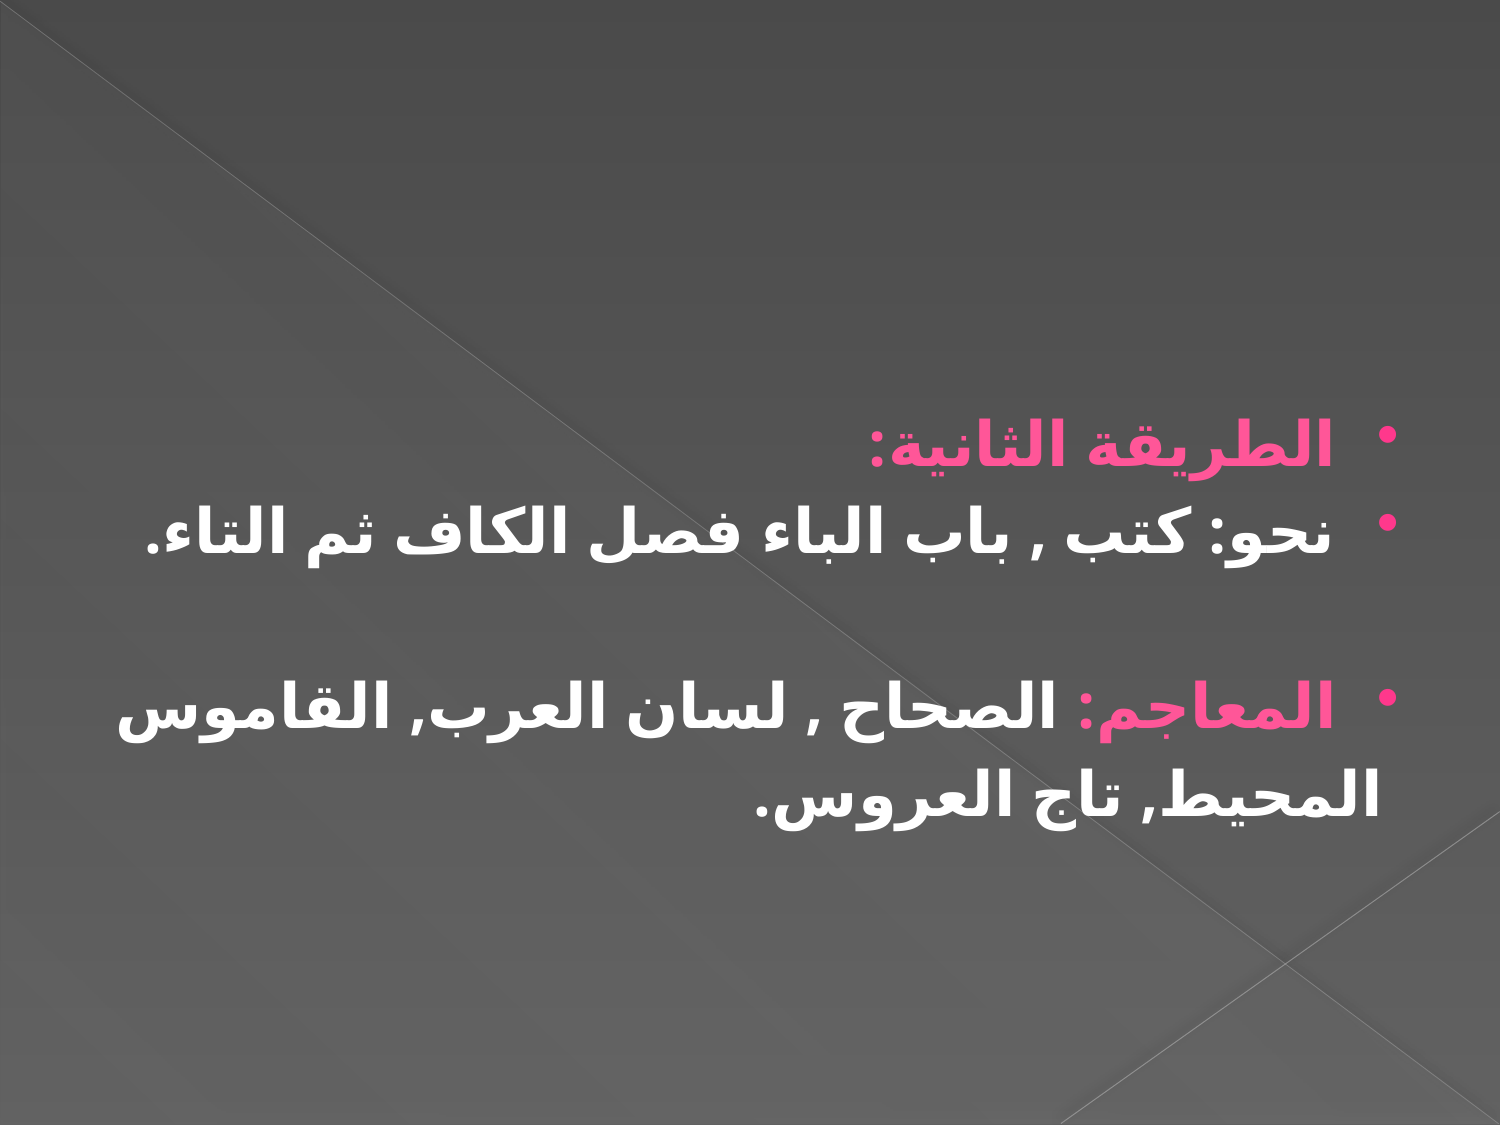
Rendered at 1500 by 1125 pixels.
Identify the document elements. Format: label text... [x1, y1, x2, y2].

list الطريقة الثانية: نحو: كتب , باب الباء فصل الكاف ثم التاء. المعاجم: الصحاح , لسان العرب, القاموس المحيط, تاج العروس. [75, 308, 1425, 1059]
